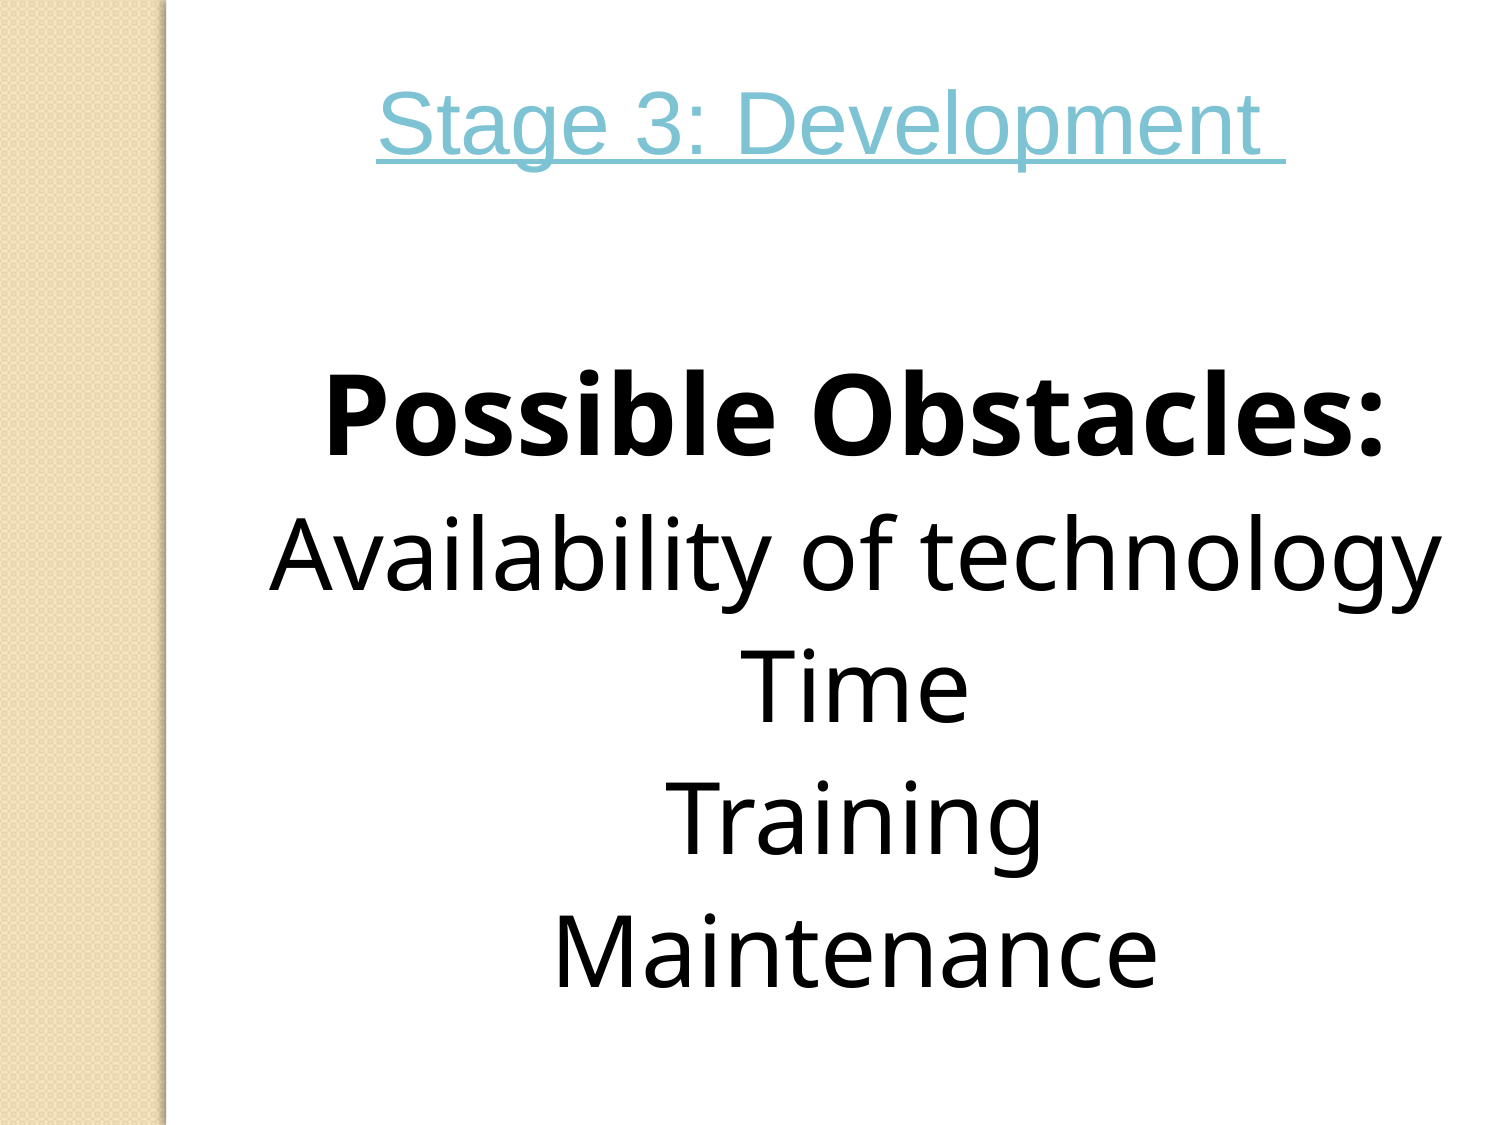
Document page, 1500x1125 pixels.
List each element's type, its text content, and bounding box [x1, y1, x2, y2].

list Possible Obstacles: Availability of technology Time Training Maintenance [225, 200, 1500, 1063]
title Stage 3: Development [162, 37, 1500, 200]
